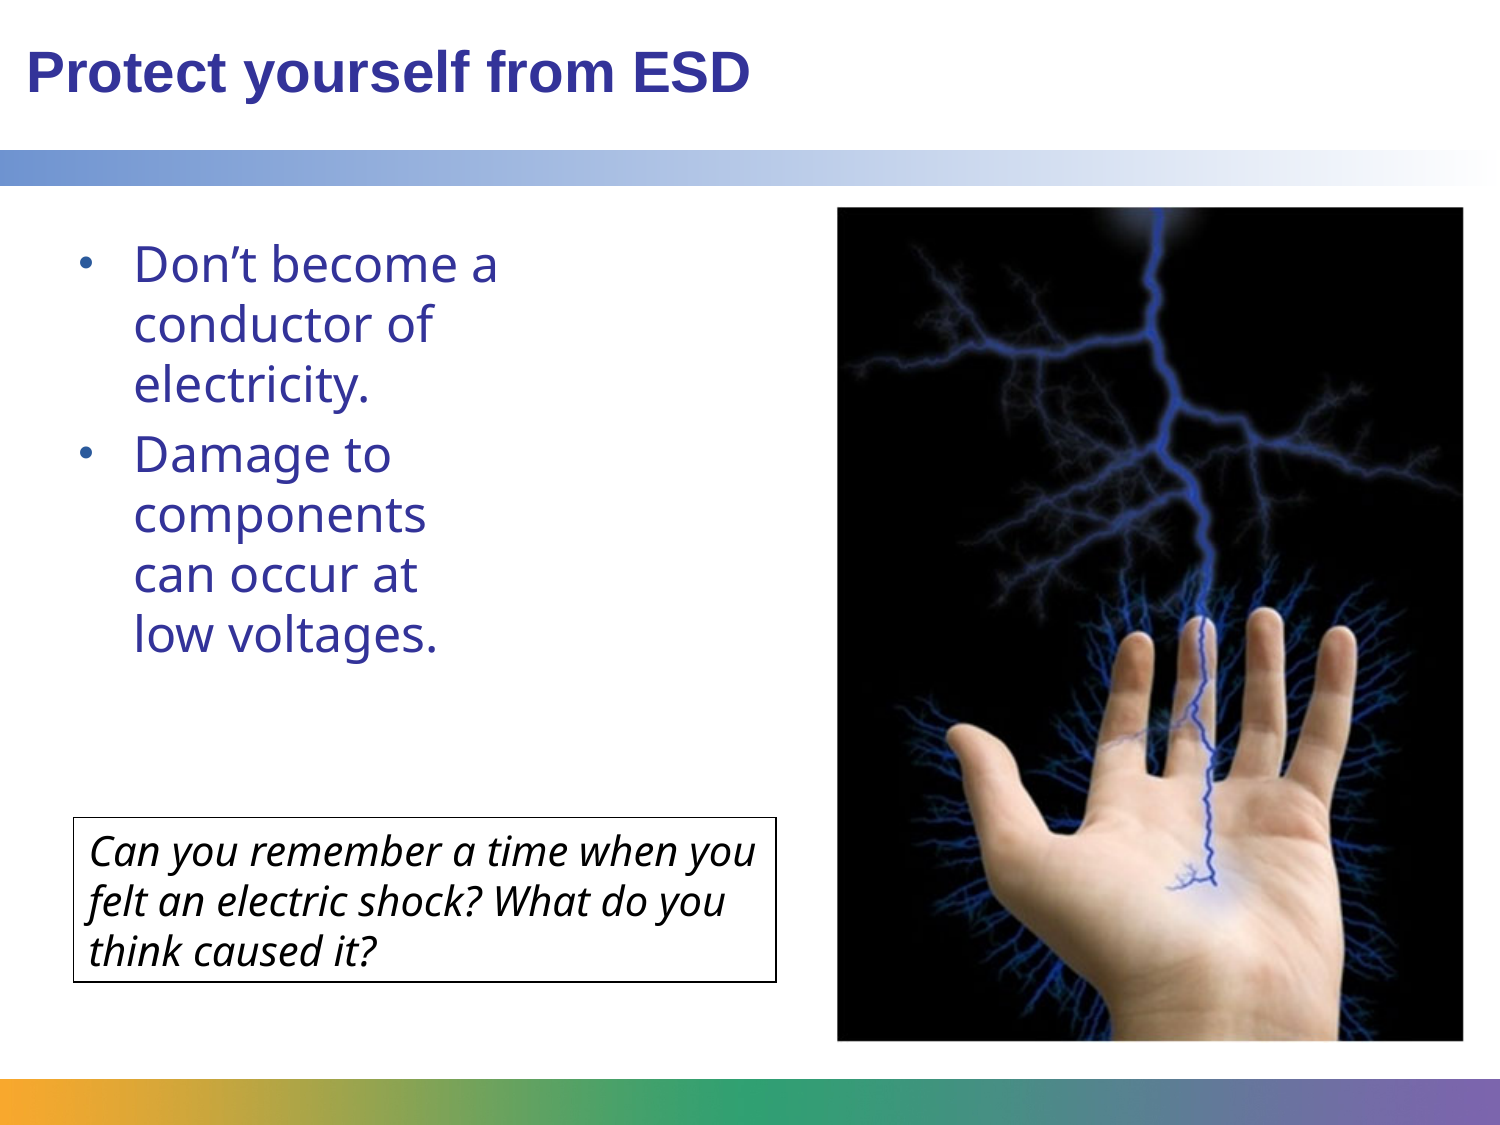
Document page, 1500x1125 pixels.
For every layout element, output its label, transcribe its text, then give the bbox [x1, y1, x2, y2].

list Don’t become a conductor of electricity. Damage to components can occur at low voltages. [62, 224, 523, 1013]
text_box Can you remember a time when you felt an electric shock? What do you think caused it? [73, 817, 777, 983]
title Protect yourself from ESD [11, 0, 1087, 138]
picture [0, 1079, 1500, 1125]
picture [835, 206, 1465, 1043]
